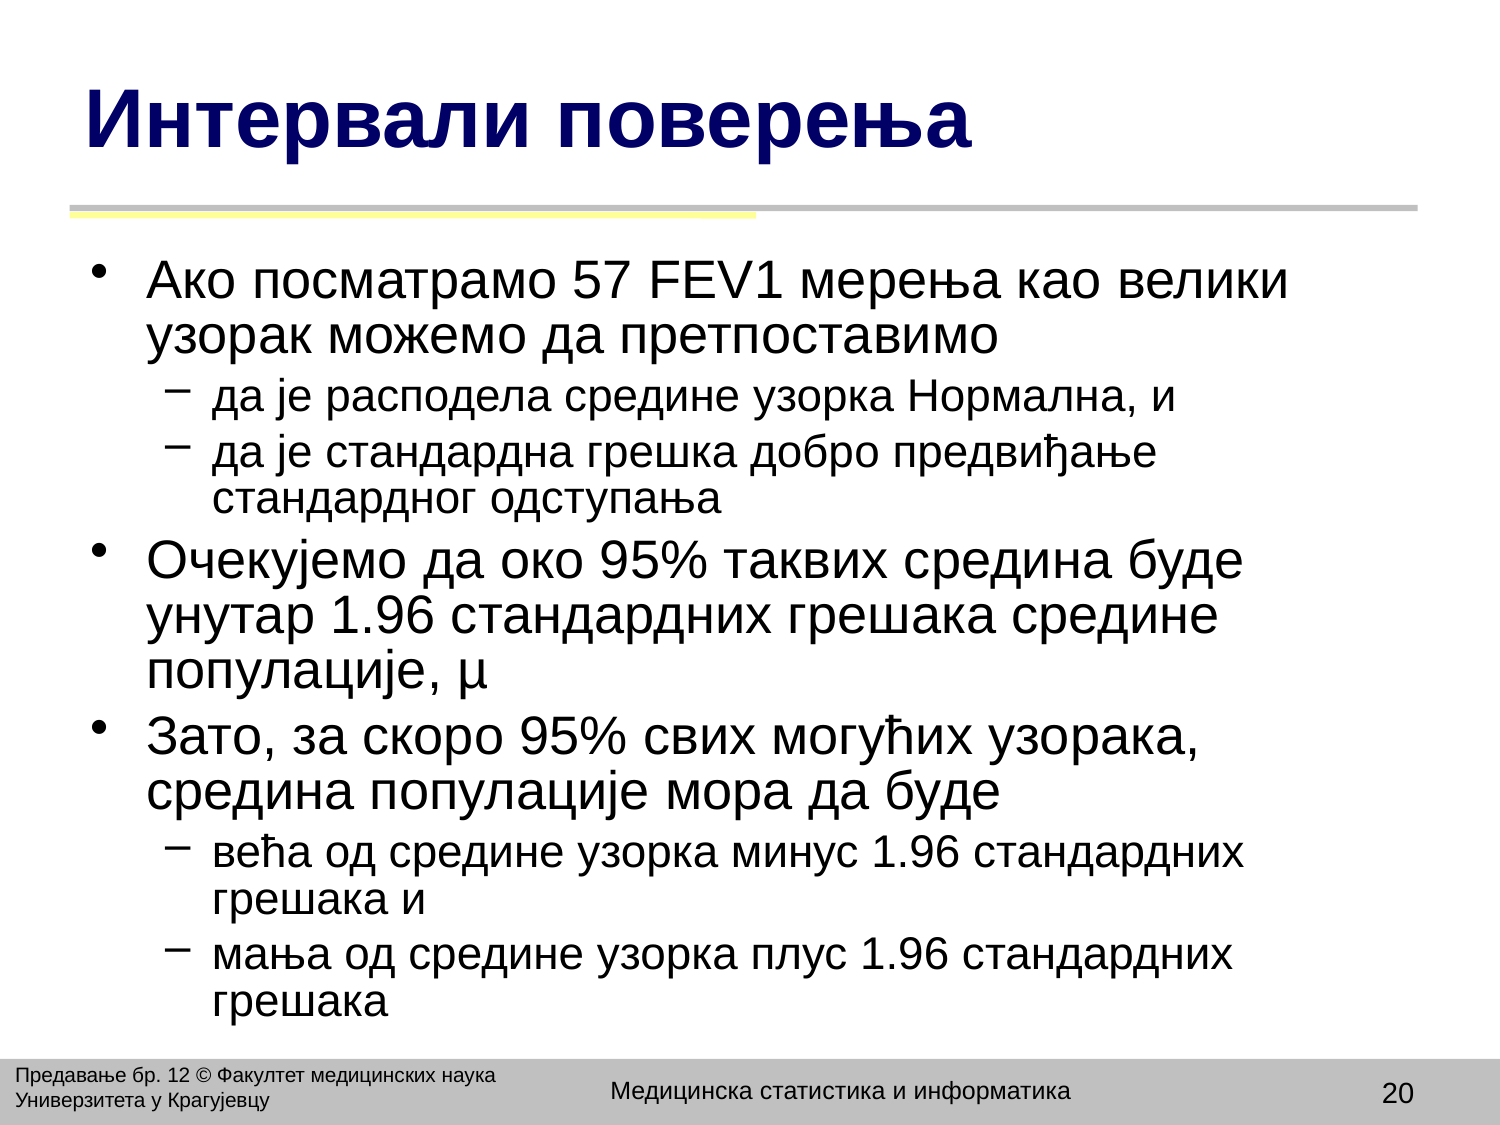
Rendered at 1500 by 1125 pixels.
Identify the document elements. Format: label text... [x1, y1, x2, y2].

footer Медицинска статистика и информатика [512, 1066, 1170, 1125]
slide_number Предавање бр. 12 © Факултет медицинских наука Универзитета у Крагујевцу [0, 1053, 601, 1108]
slide_number 20 [1181, 1066, 1430, 1125]
list Ако посматрамо 57 FEV1 мерења као велики узорак можемо да претпоставимо да је расподела средине узорка Нормална, и да је стандардна грешка добро предвиђање стандардног одступања Очекујемо да око 95% таквих средина буде унутар 1.96 стандардних грешака средине популације, µ Зато, за скоро 95% свих могућих узорака, средина популације мора да буде већа од средине узорка минус 1.96 стандардних грешака и мања од средине узорка плус 1.96 стандардних грешака [74, 246, 1426, 1023]
title Интервали поверења [69, 19, 1426, 208]
